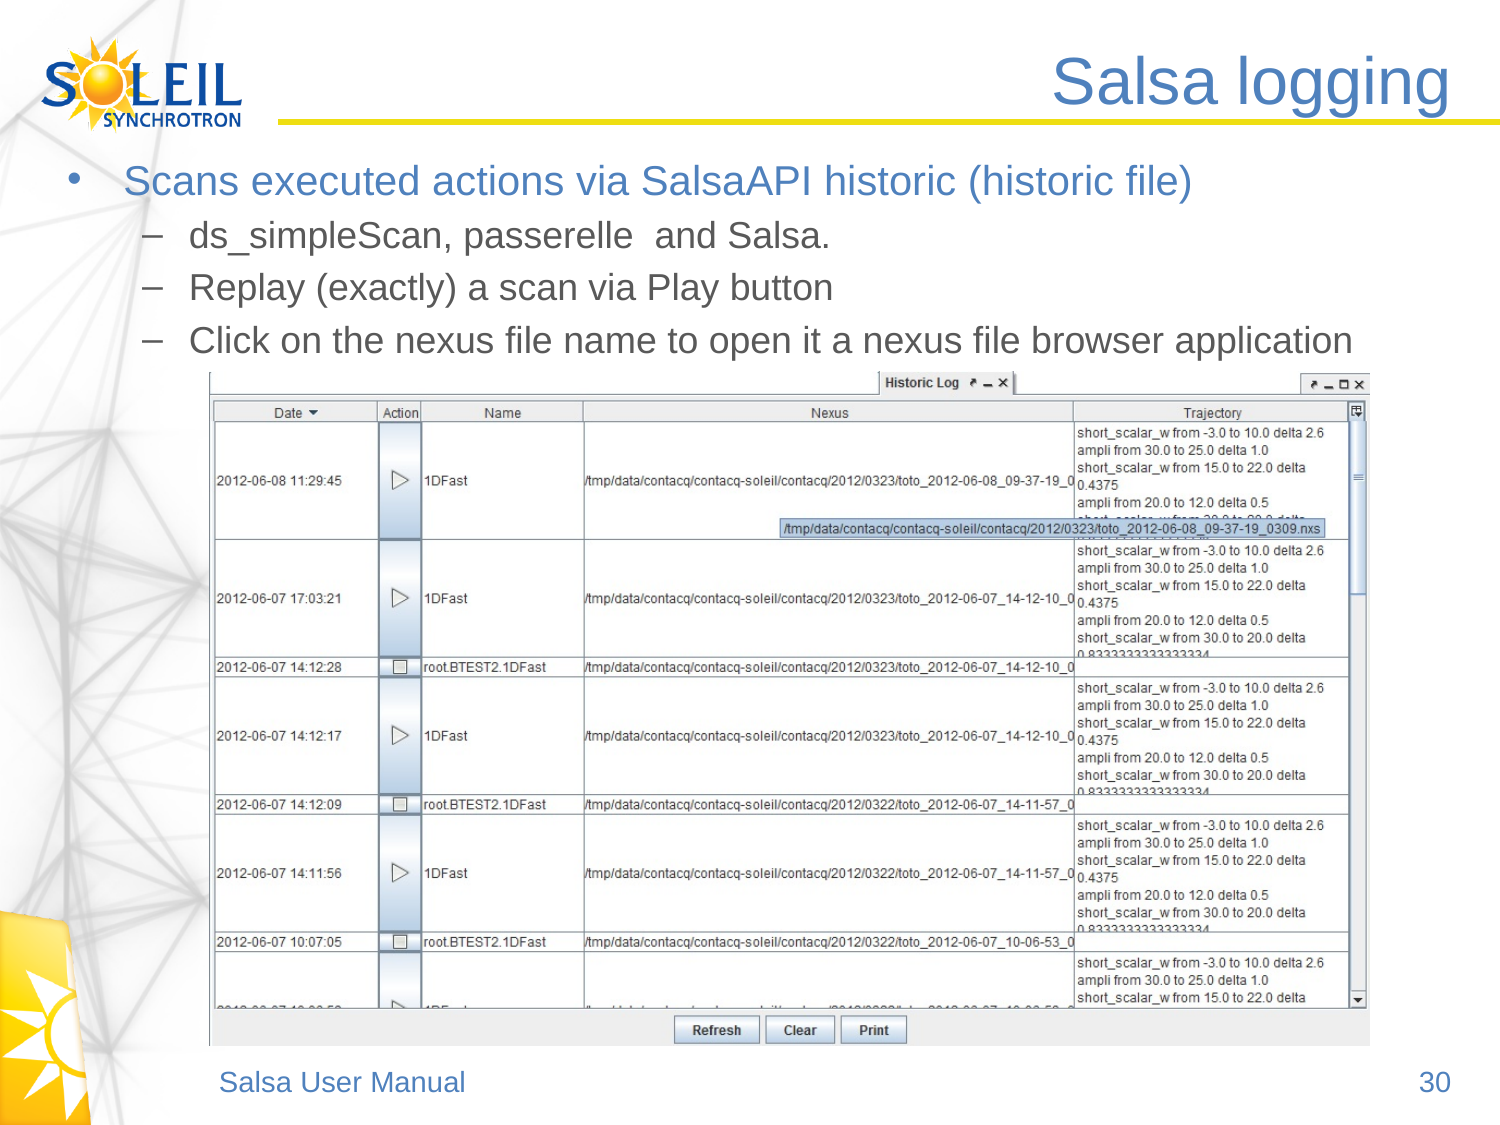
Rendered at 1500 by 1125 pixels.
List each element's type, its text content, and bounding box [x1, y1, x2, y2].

picture [0, 0, 1500, 1125]
text_box Salsa User Manual 30 [100, 1046, 1467, 1116]
text_box Scans executed actions via SalsaAPI historic (historic file) ds_simpleScan, passerelle and Salsa. Replay (exactly) a scan via Play button Click on the nexus file name to open it a nexus file browser application [52, 145, 1463, 1046]
title Salsa logging [277, 31, 1467, 125]
